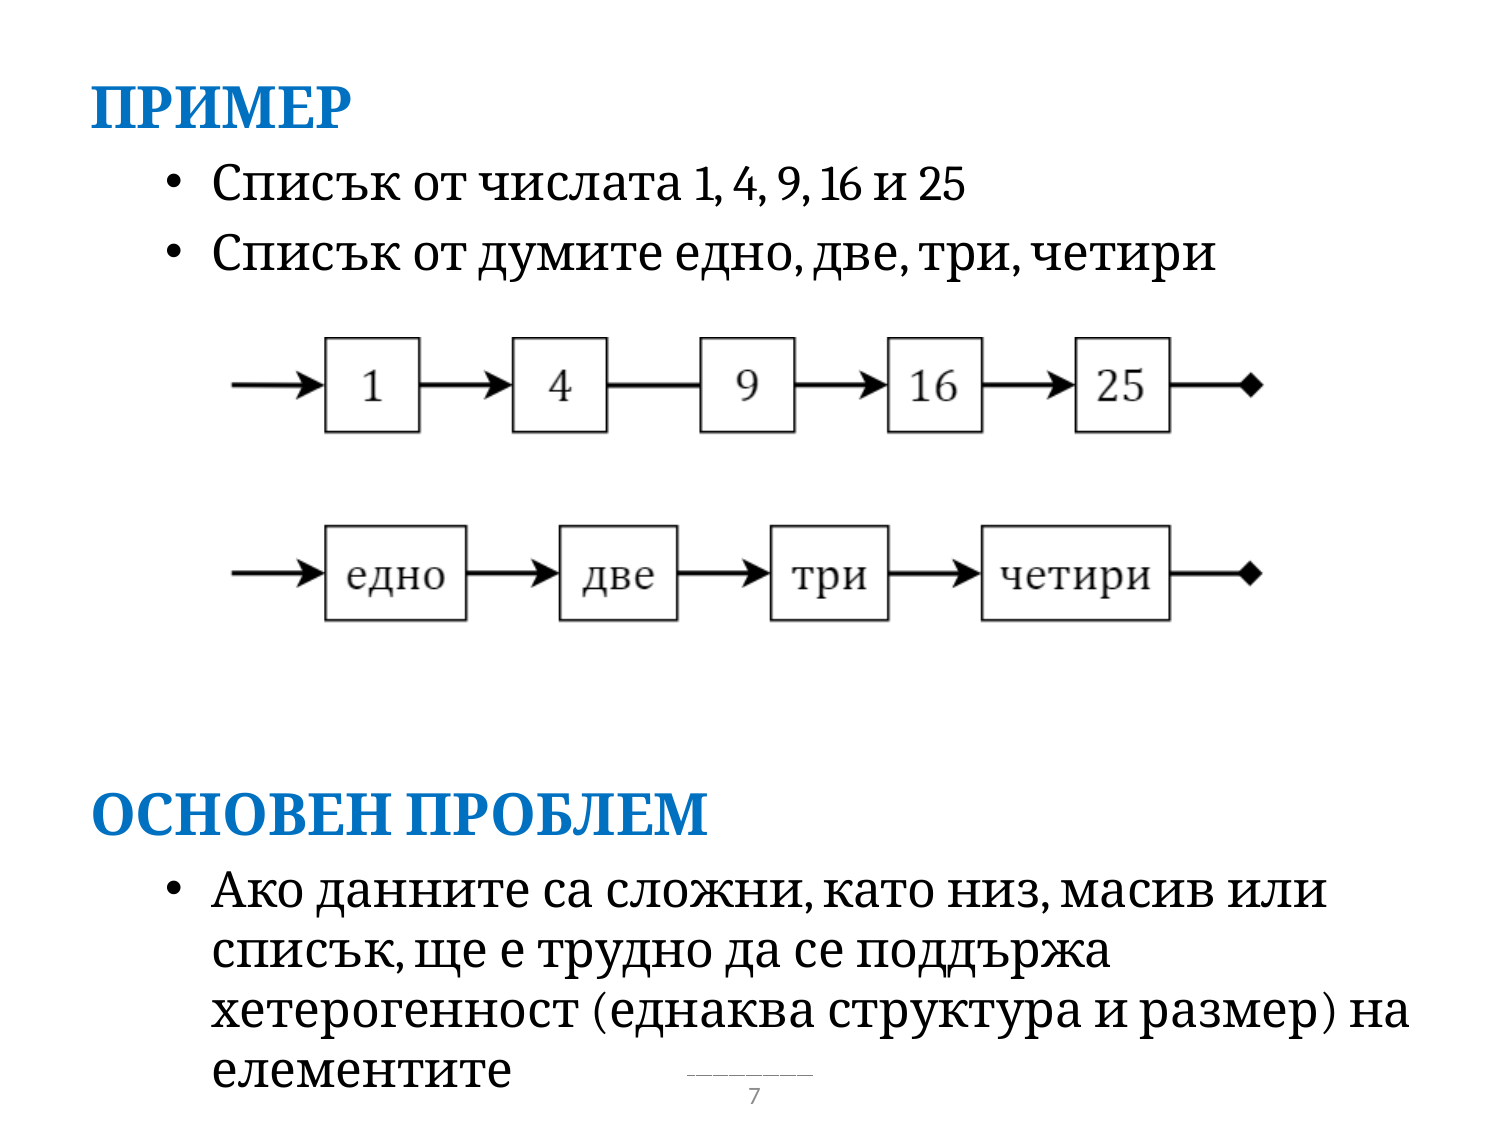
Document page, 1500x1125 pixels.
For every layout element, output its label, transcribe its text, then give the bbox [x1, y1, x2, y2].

slide_number 7 [579, 1065, 930, 1125]
list Пример Списък от числата 1, 4, 9, 16 и 25 Списък от думите едно, две, три, четири Основен проблем Ако данните са сложни, като низ, масив или списък, ще е трудно да се поддържа хетерогенност (еднаква структура и размер) на елементите [75, 62, 1450, 1063]
picture [212, 337, 1287, 624]
